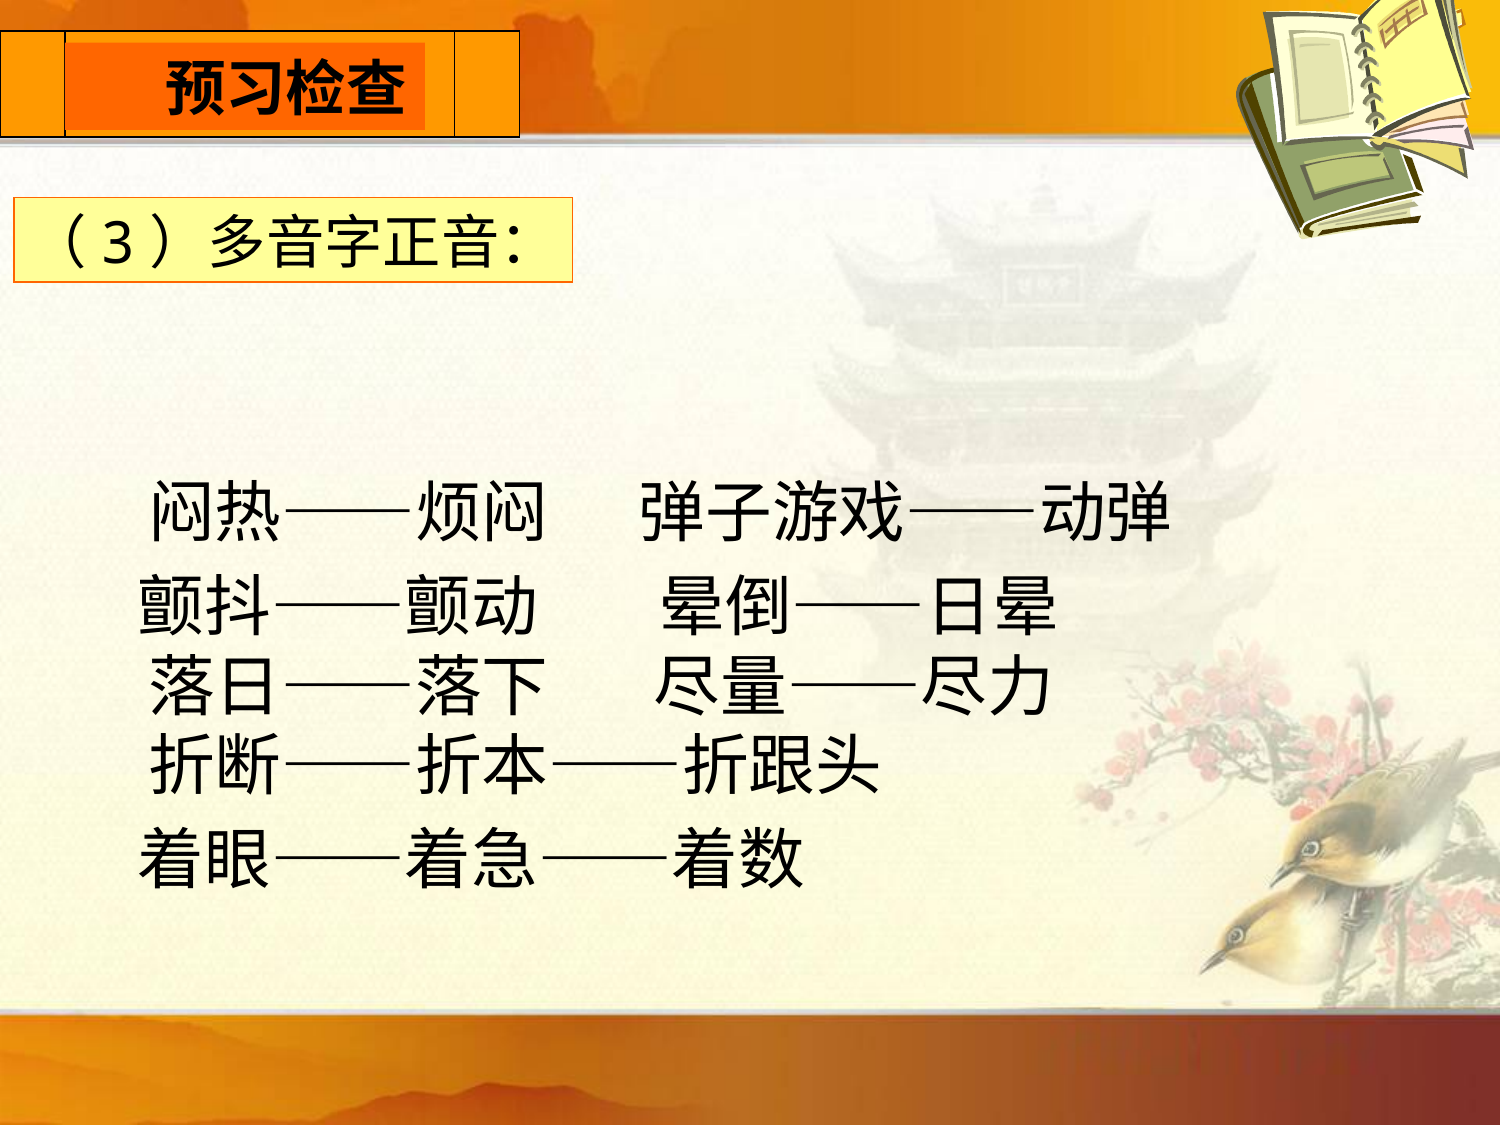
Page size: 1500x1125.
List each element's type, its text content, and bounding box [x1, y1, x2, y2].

picture [0, 0, 1500, 1125]
text_box 预习检查 [64, 42, 425, 130]
text_box 预习检查 [0, 31, 520, 138]
list 闷热——烦闷 弹子游戏——动弹 颤抖——颤动 晕倒——日晕 落日——落下 尽量——尽力 折断——折本——折跟头 着眼——着急——着数 [76, 382, 1427, 941]
text_box （3）多音字正音： [13, 197, 573, 282]
